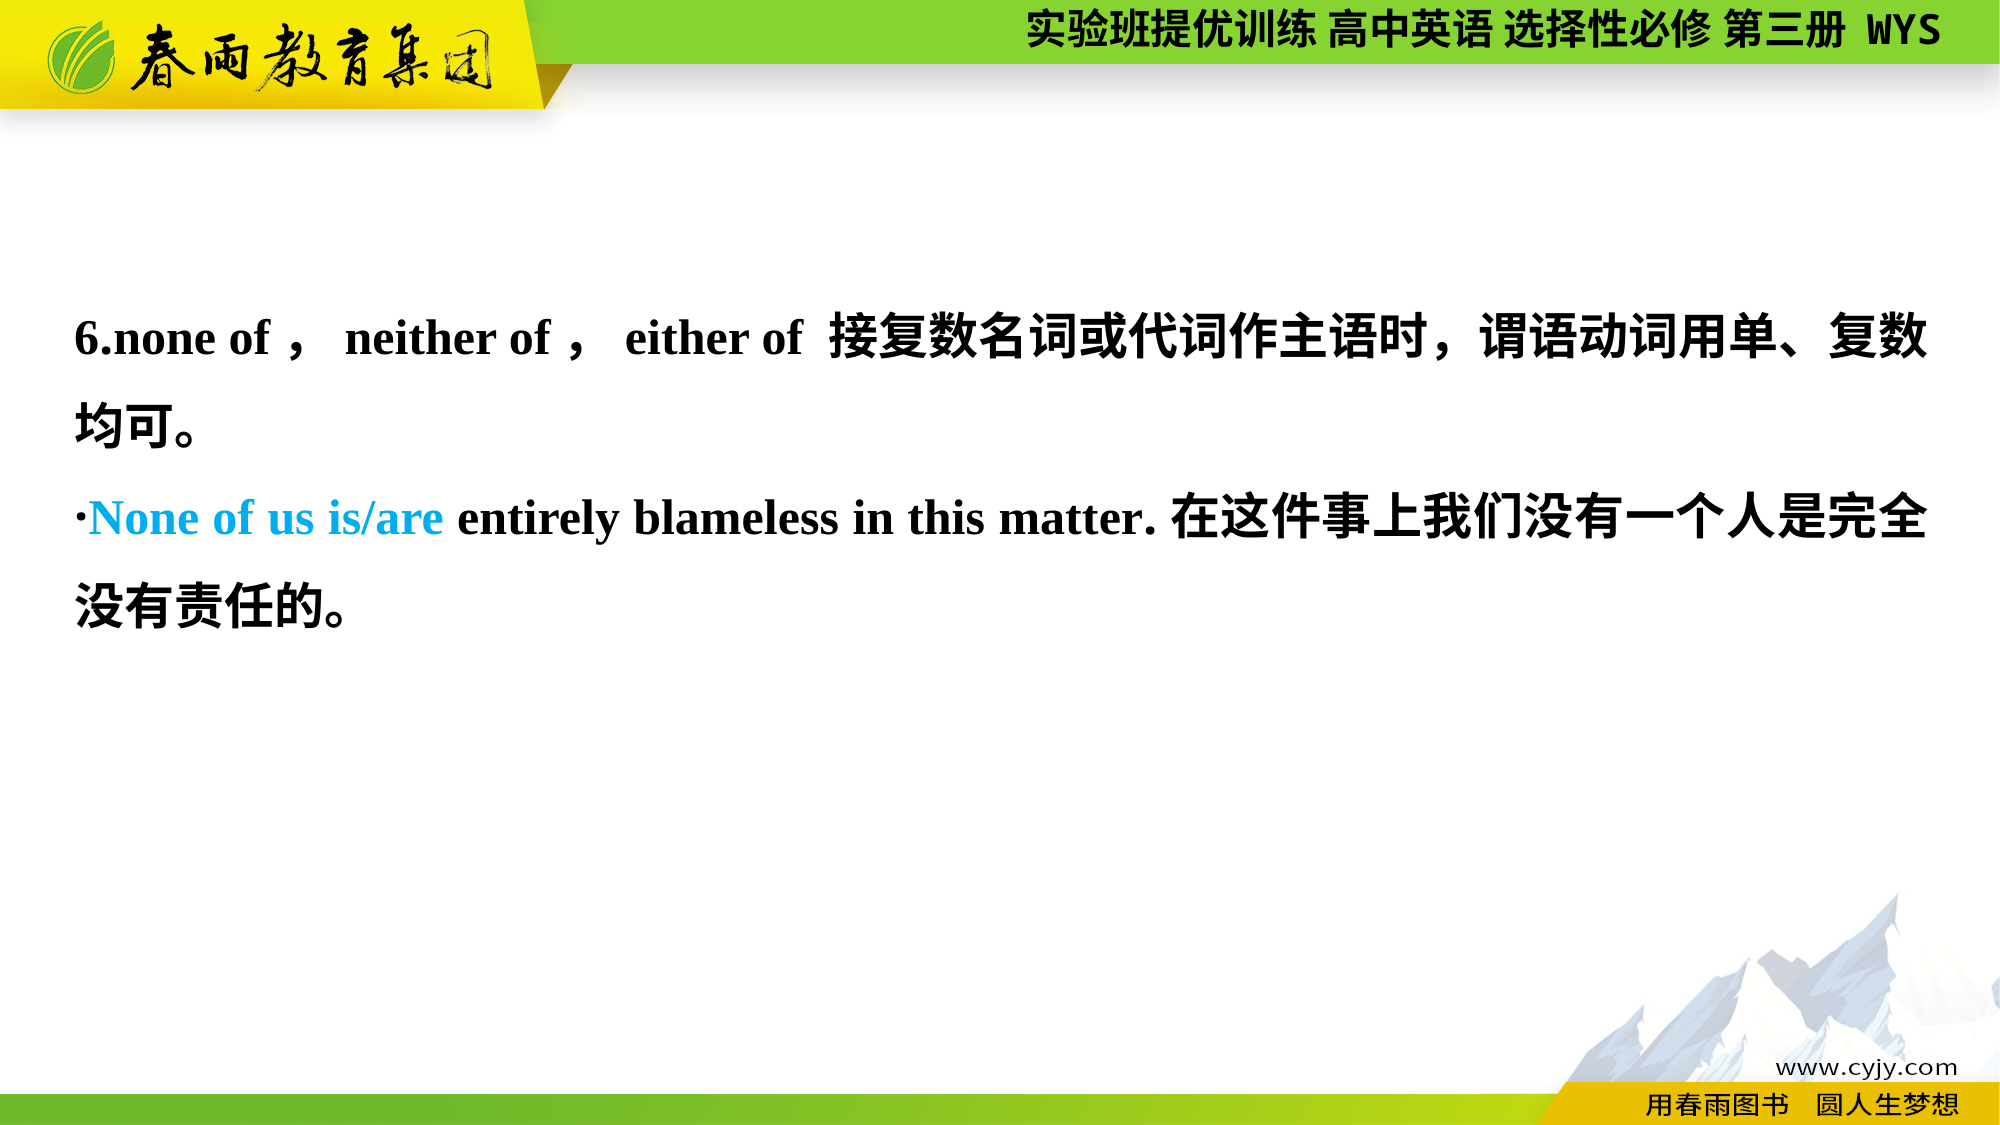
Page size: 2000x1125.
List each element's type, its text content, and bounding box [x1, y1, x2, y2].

picture [0, 0, 2000, 1125]
list 6.none of，neither of，either of 接复数名词或代词作主语时，谓语动词用单、复数均可。 ·None of us is/are entirely blameless in this matter.在这件事上我们没有一个人是完全没有责任的。 [59, 267, 1944, 646]
